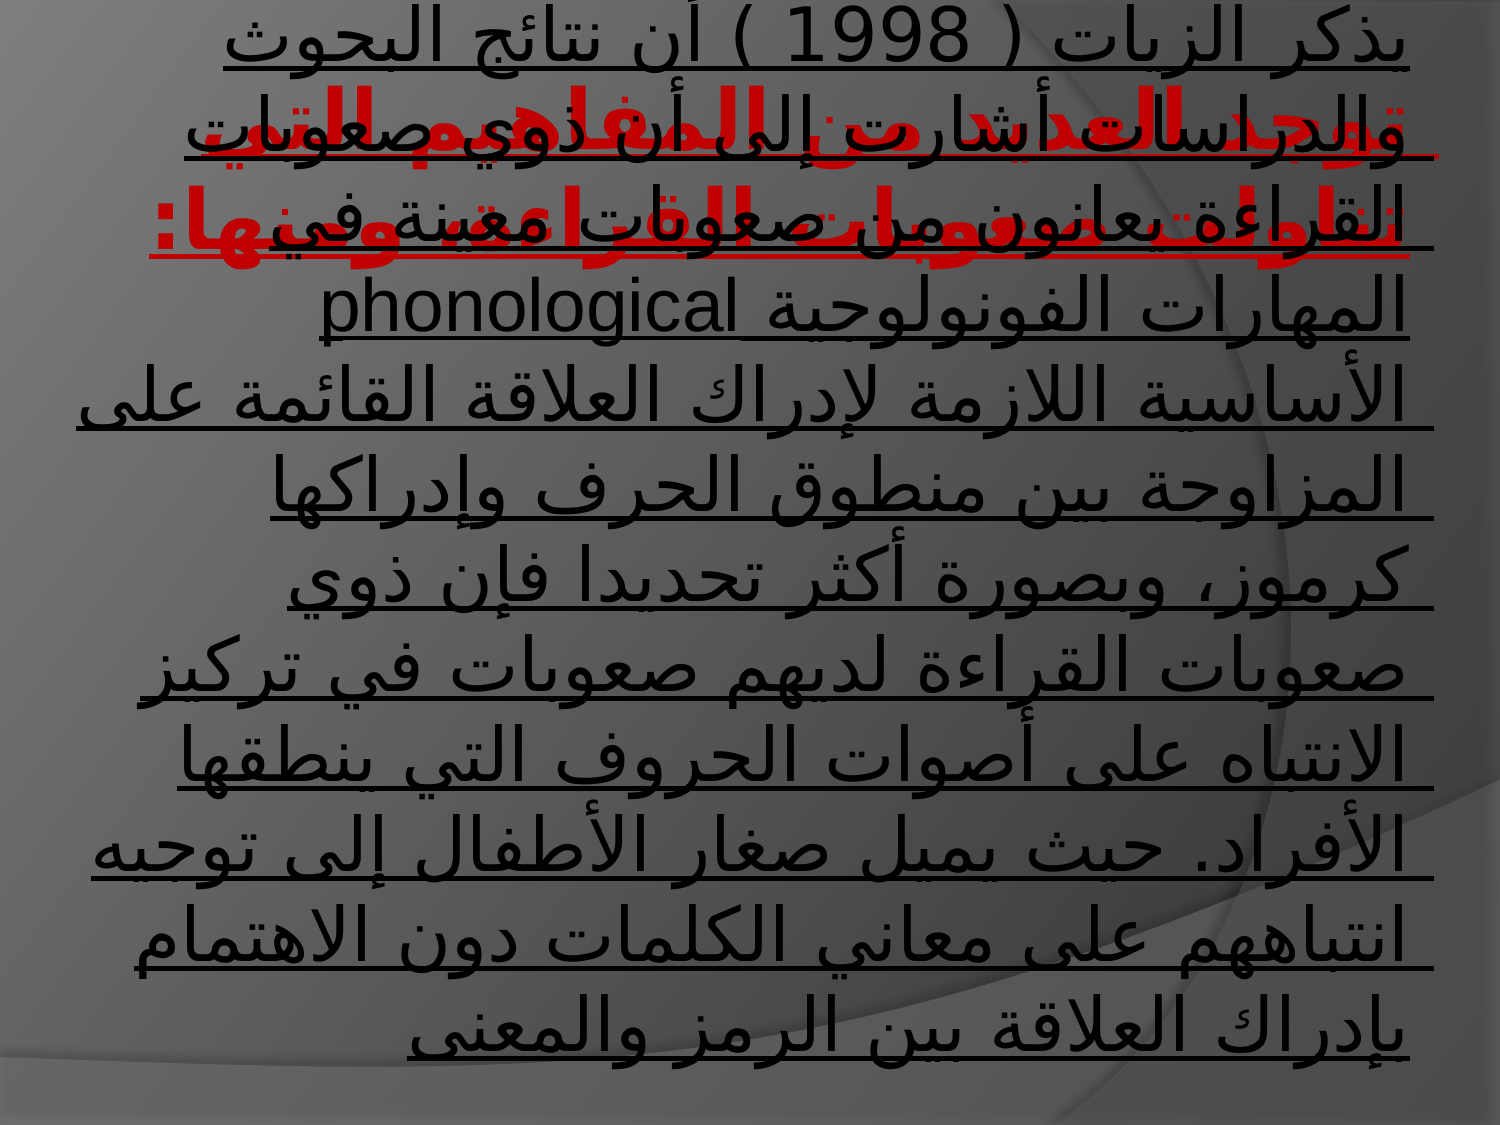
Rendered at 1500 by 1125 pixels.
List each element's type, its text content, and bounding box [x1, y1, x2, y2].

subtitle يذكر الزيات ( 1998 ) أن نتائج البحوث والدراسات أشارت إلى أن ذوي صعوبات القراءة يعانون من صعوبات معينة في المهارات الفونولوجية phonological الأساسية اللازمة لإدراك العلاقة القائمة على المزاوجة بين منطوق الحرف وإدراكها كرموز، وبصورة أكثر تحديدا فإن ذوي صعوبات القراءة لديهم صعوبات في تركيز الانتباه على أصوات الحروف التي ينطقها الأفراد. حيث يميل صغار الأطفال إلى توجيه انتباههم على معاني الكلمات دون الاهتمام بإدراك العلاقة بين الرمز والمعنى [46, 304, 1418, 1067]
title توجد العديد من المفاهيم التي تناولت صعوبات القراءة، ومنها: [46, 58, 1418, 235]
